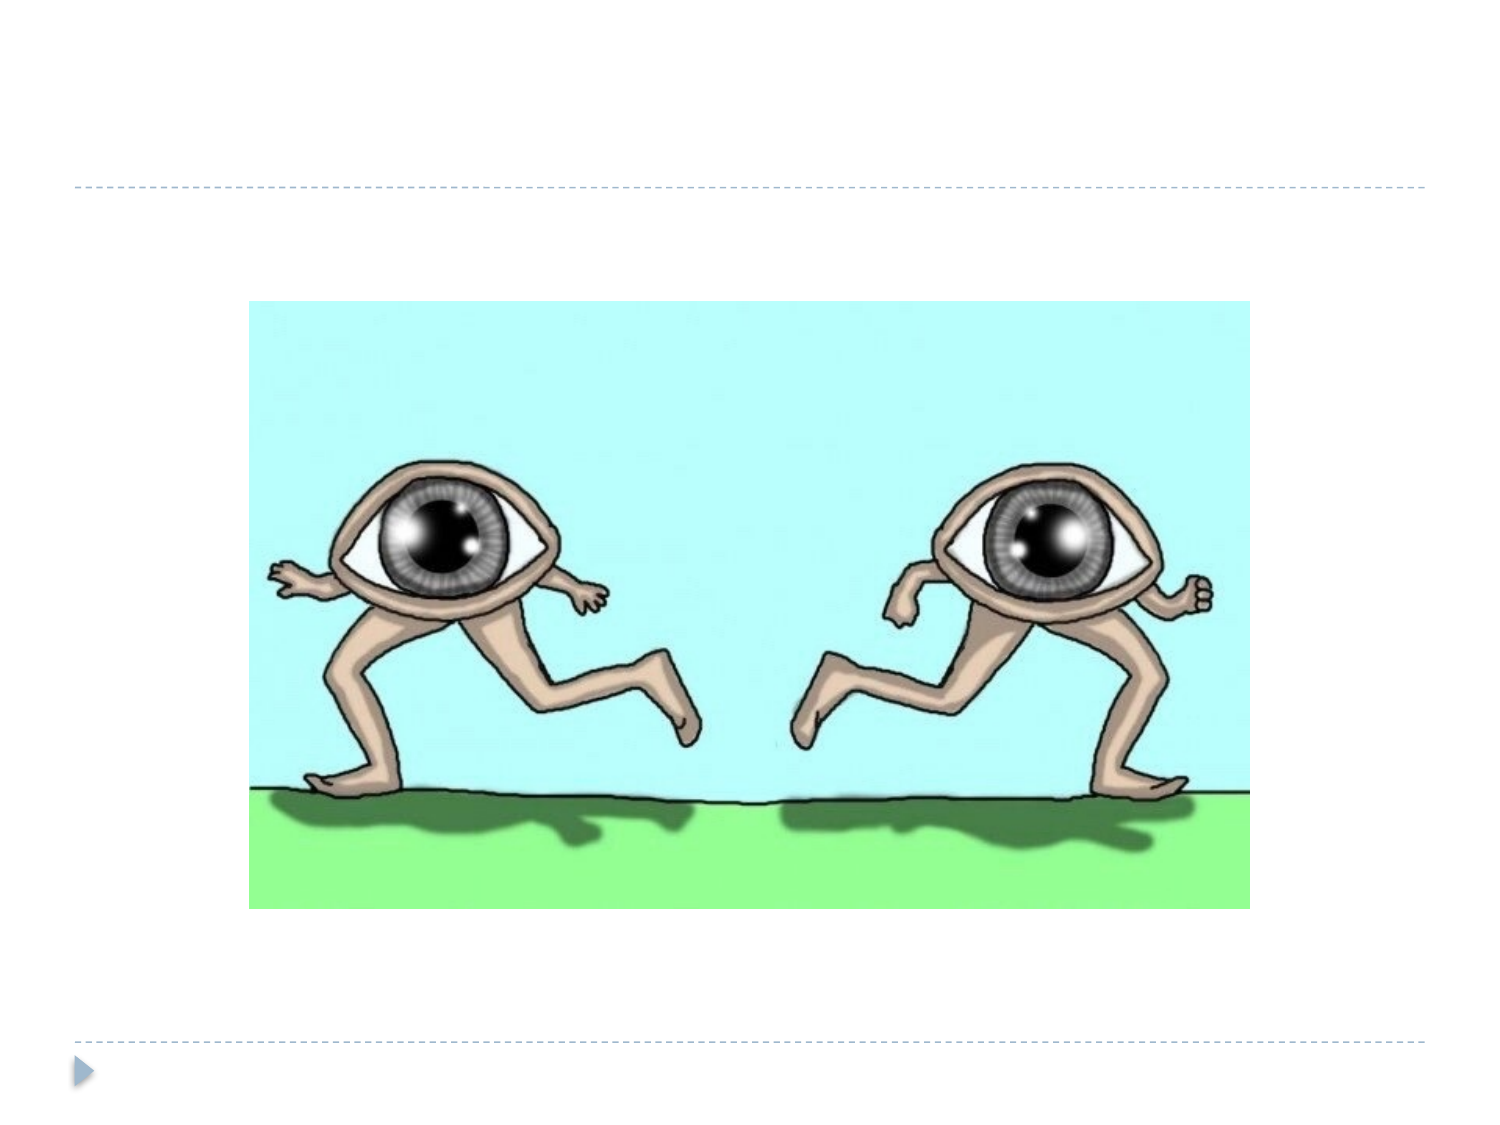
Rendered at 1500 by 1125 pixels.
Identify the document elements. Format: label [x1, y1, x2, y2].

picture [249, 300, 1251, 910]
